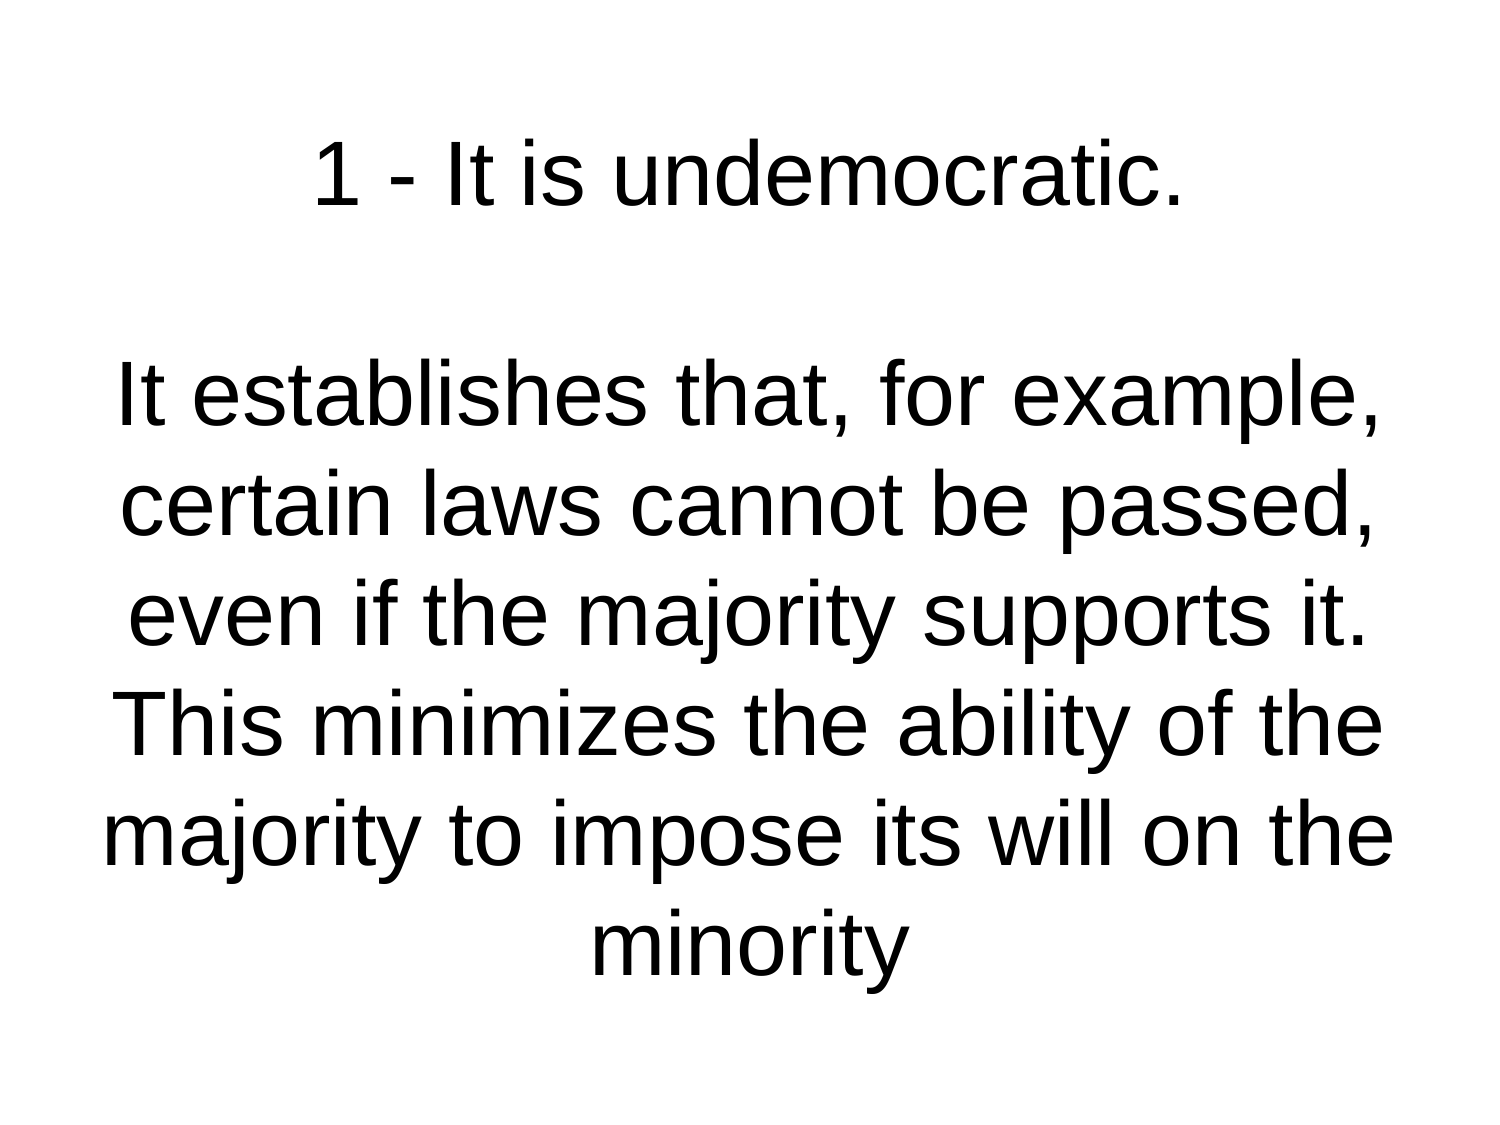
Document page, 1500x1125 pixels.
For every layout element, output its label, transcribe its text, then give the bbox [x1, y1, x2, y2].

title 1 - It is undemocratic. It establishes that, for example, certain laws cannot be passed, even if the majority supports it. This minimizes the ability of the majority to impose its will on the minority [74, 44, 1426, 1063]
